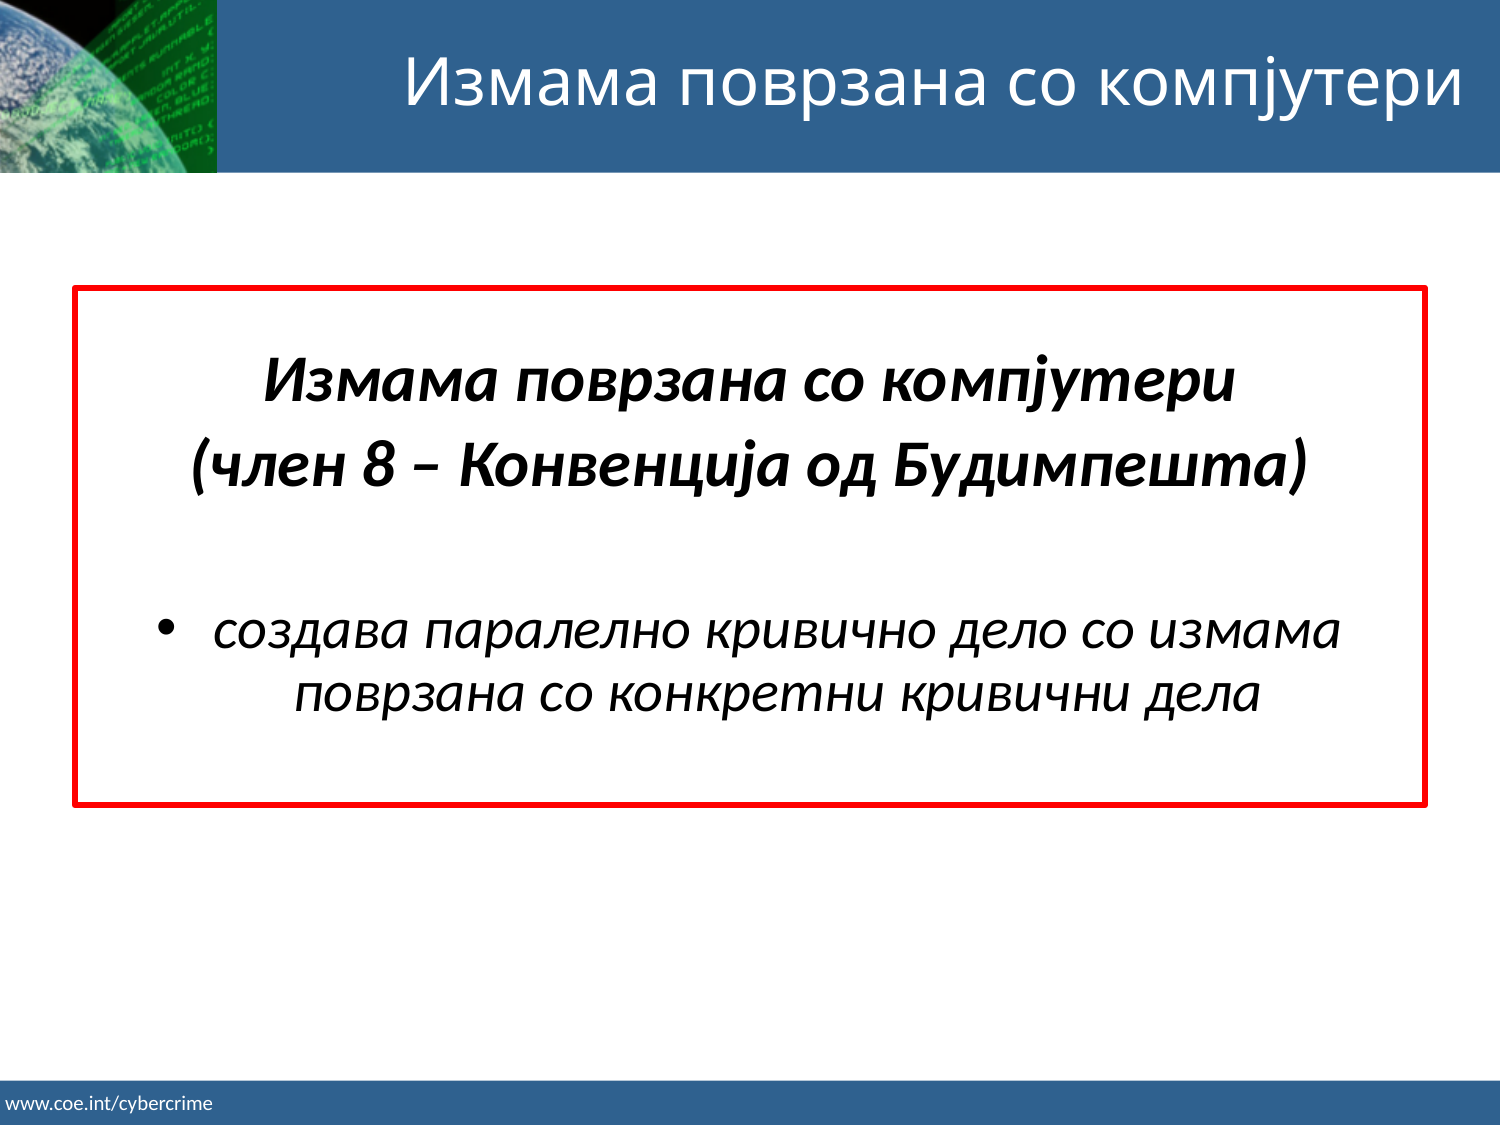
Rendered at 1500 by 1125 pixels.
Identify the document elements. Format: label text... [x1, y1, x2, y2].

picture [0, 0, 217, 173]
text_box Измама поврзана со компјутери (член 8 – Конвенција од Будимпешта) создава паралелно кривично дело со измама поврзана со конкретни кривични дела [74, 287, 1425, 806]
text_box Измама поврзана со компјутери [230, 31, 1483, 127]
